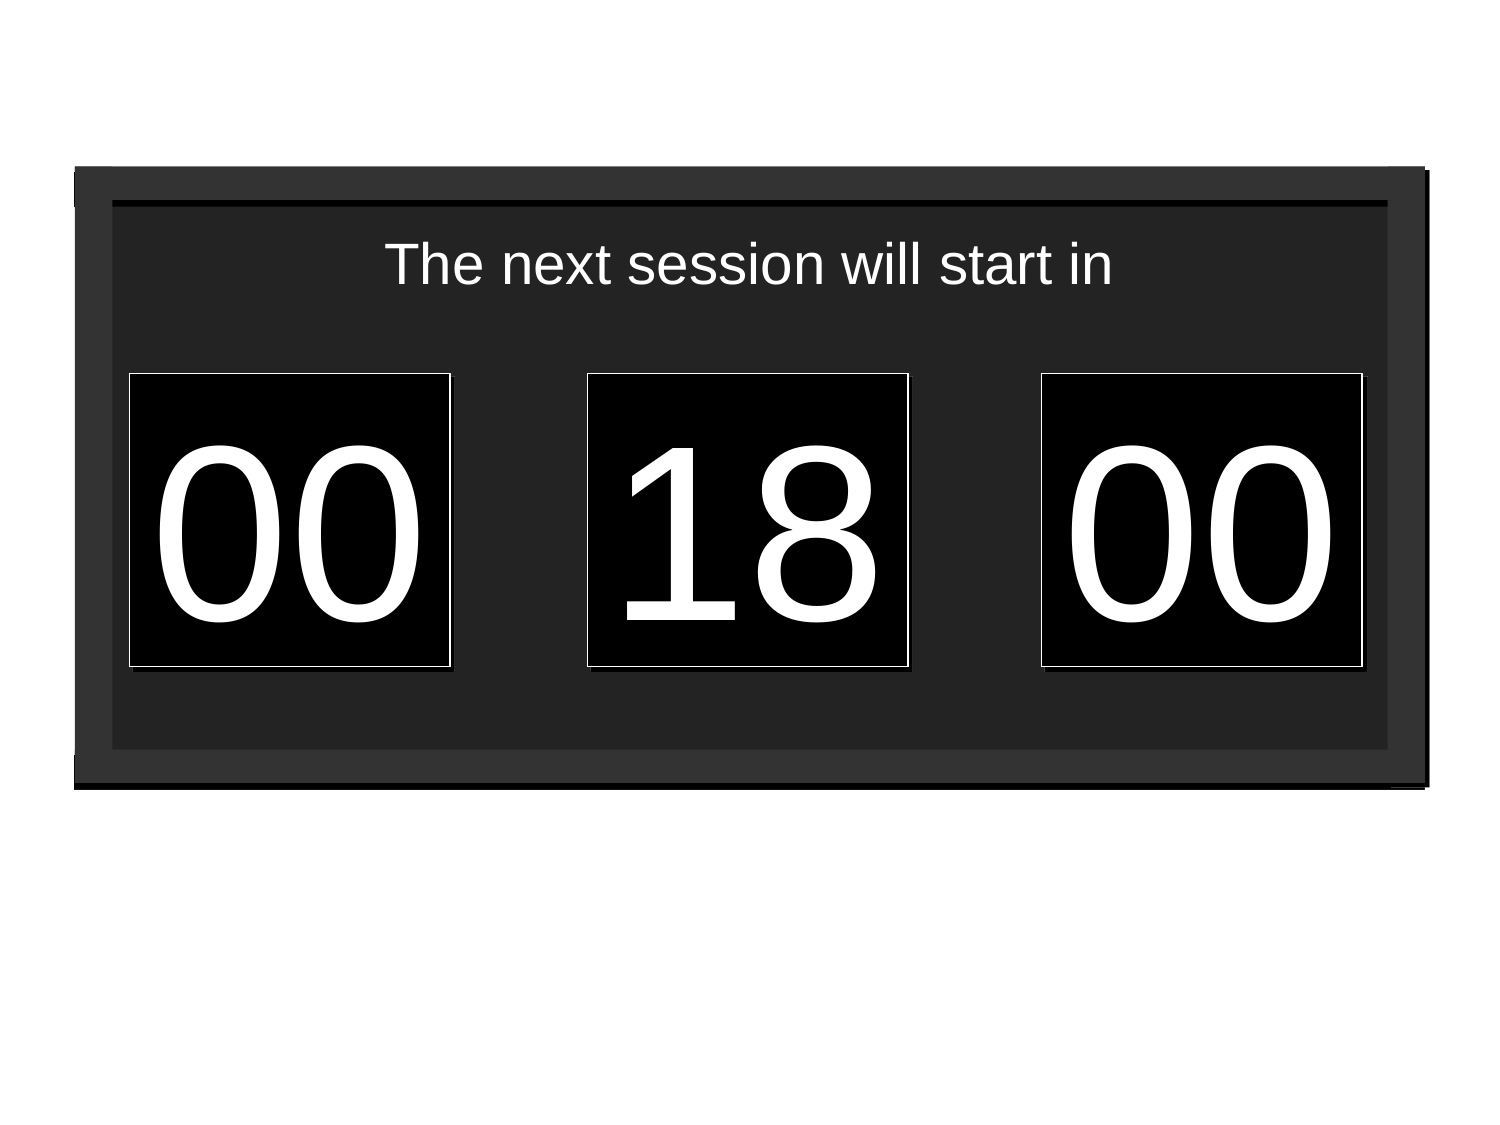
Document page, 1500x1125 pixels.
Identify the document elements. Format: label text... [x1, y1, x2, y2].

text_box 18 [587, 373, 908, 667]
text_box 00 [129, 373, 450, 667]
